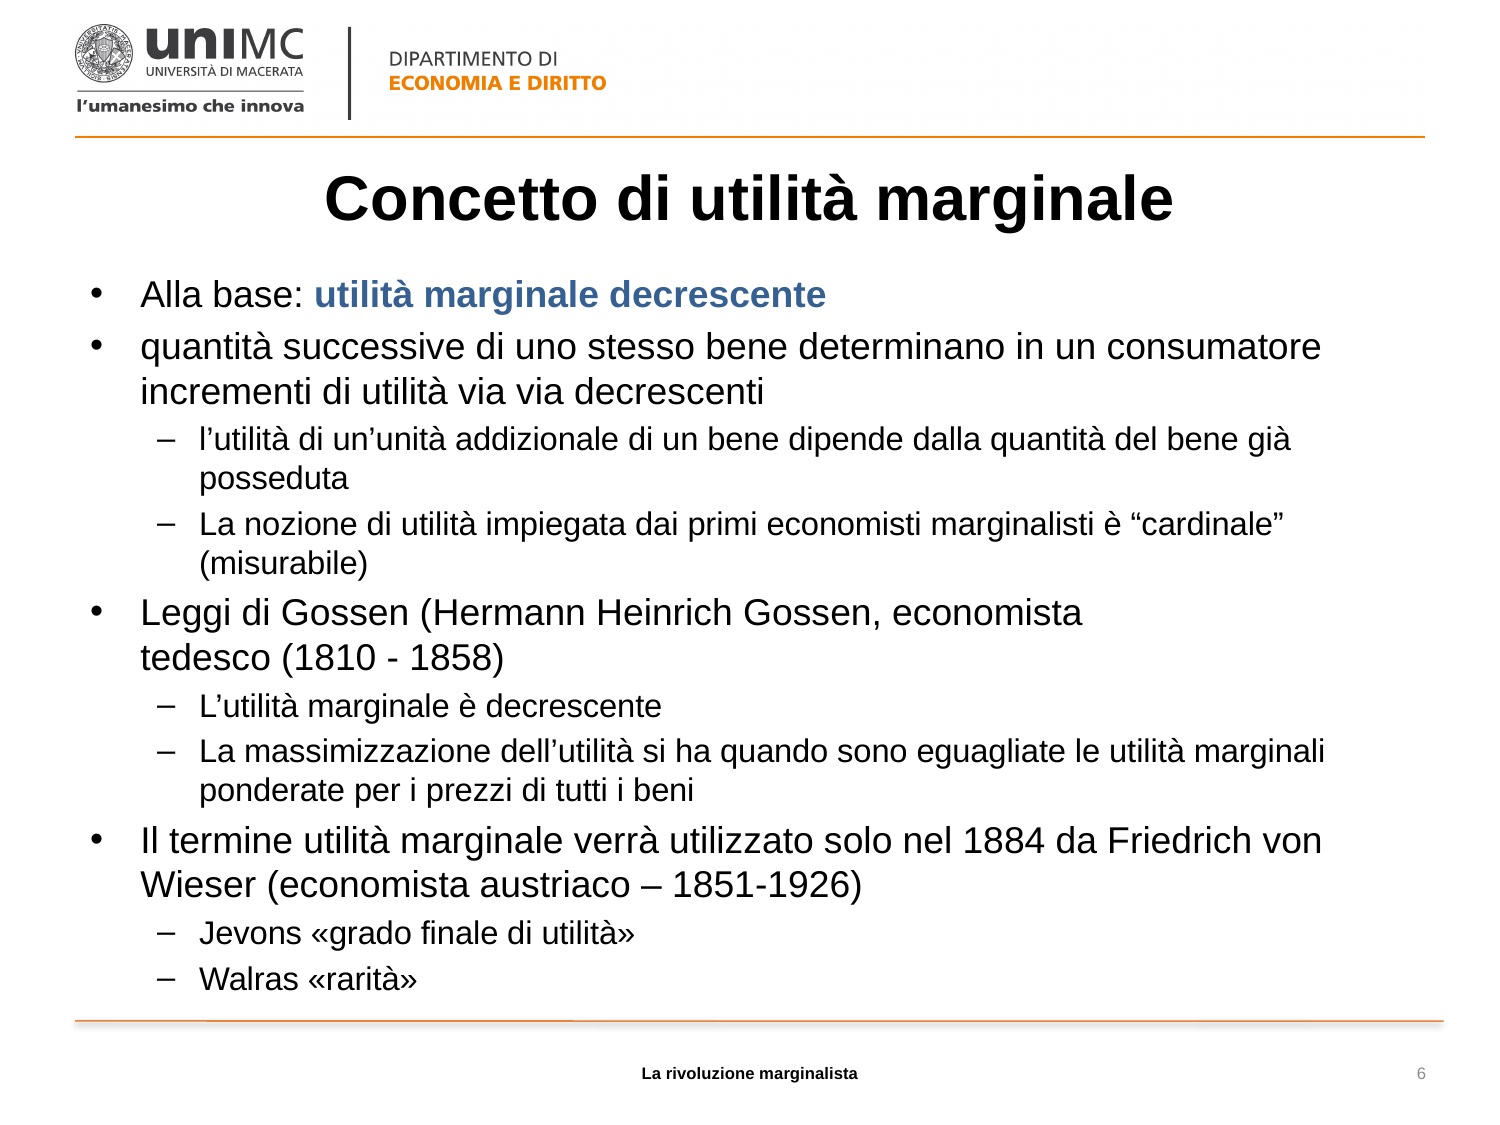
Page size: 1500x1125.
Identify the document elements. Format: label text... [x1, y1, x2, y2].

list Alla base: utilità marginale decrescente quantità successive di uno stesso bene determinano in un consumatore incrementi di utilità via via decrescenti l’utilità di un’unità addizionale di un bene dipende dalla quantità del bene già posseduta La nozione di utilità impiegata dai primi economisti marginalisti è “cardinale” (misurabile) Leggi di Gossen (Hermann Heinrich Gossen, economista tedesco (1810 - 1858) L’utilità marginale è decrescente La massimizzazione dell’utilità si ha quando sono eguagliate le utilità marginali ponderate per i prezzi di tutti i beni Il termine utilità marginale verrà utilizzato solo nel 1884 da Friedrich von Wieser (economista austriaco – 1851-1926) Jevons «grado finale di utilità» Walras «rarità» [75, 262, 1425, 1005]
picture [75, 24, 1425, 138]
footer La rivoluzione marginalista [512, 1042, 988, 1103]
title Concetto di utilità marginale [75, 149, 1425, 241]
slide_number 6 [1091, 1042, 1442, 1103]
